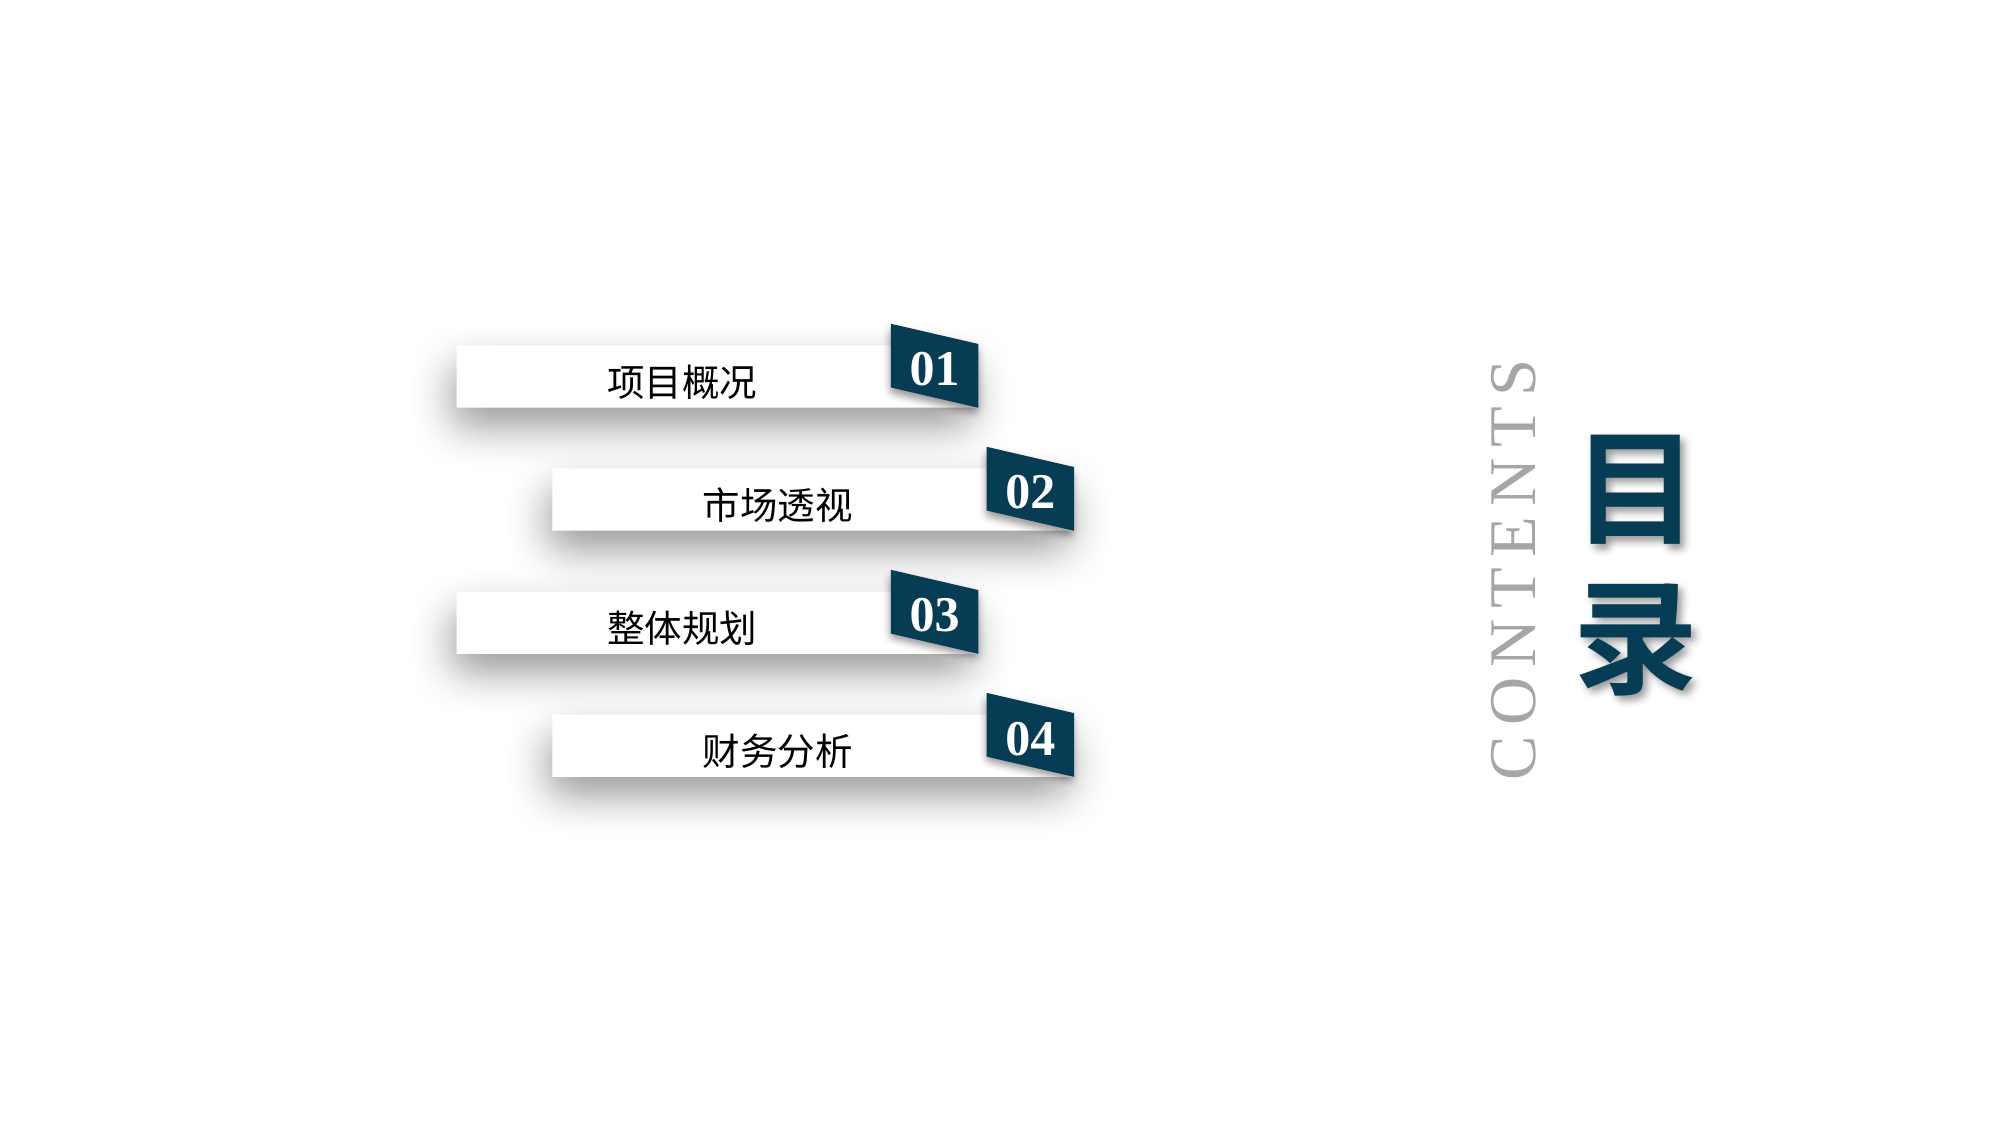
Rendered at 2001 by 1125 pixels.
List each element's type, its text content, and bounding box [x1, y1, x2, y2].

text_box 财务分析 [551, 714, 1021, 778]
text_box 目录 [1558, 461, 1650, 659]
text_box CONTENTS [1459, 286, 1558, 854]
text_box 市场透视 [551, 467, 1021, 532]
text_box 项目概况 [456, 344, 926, 409]
text_box 02 [985, 445, 1076, 533]
text_box 04 [985, 691, 1076, 779]
text_box 01 [889, 322, 980, 410]
text_box 整体规划 [456, 591, 931, 655]
text_box 03 [889, 568, 980, 656]
